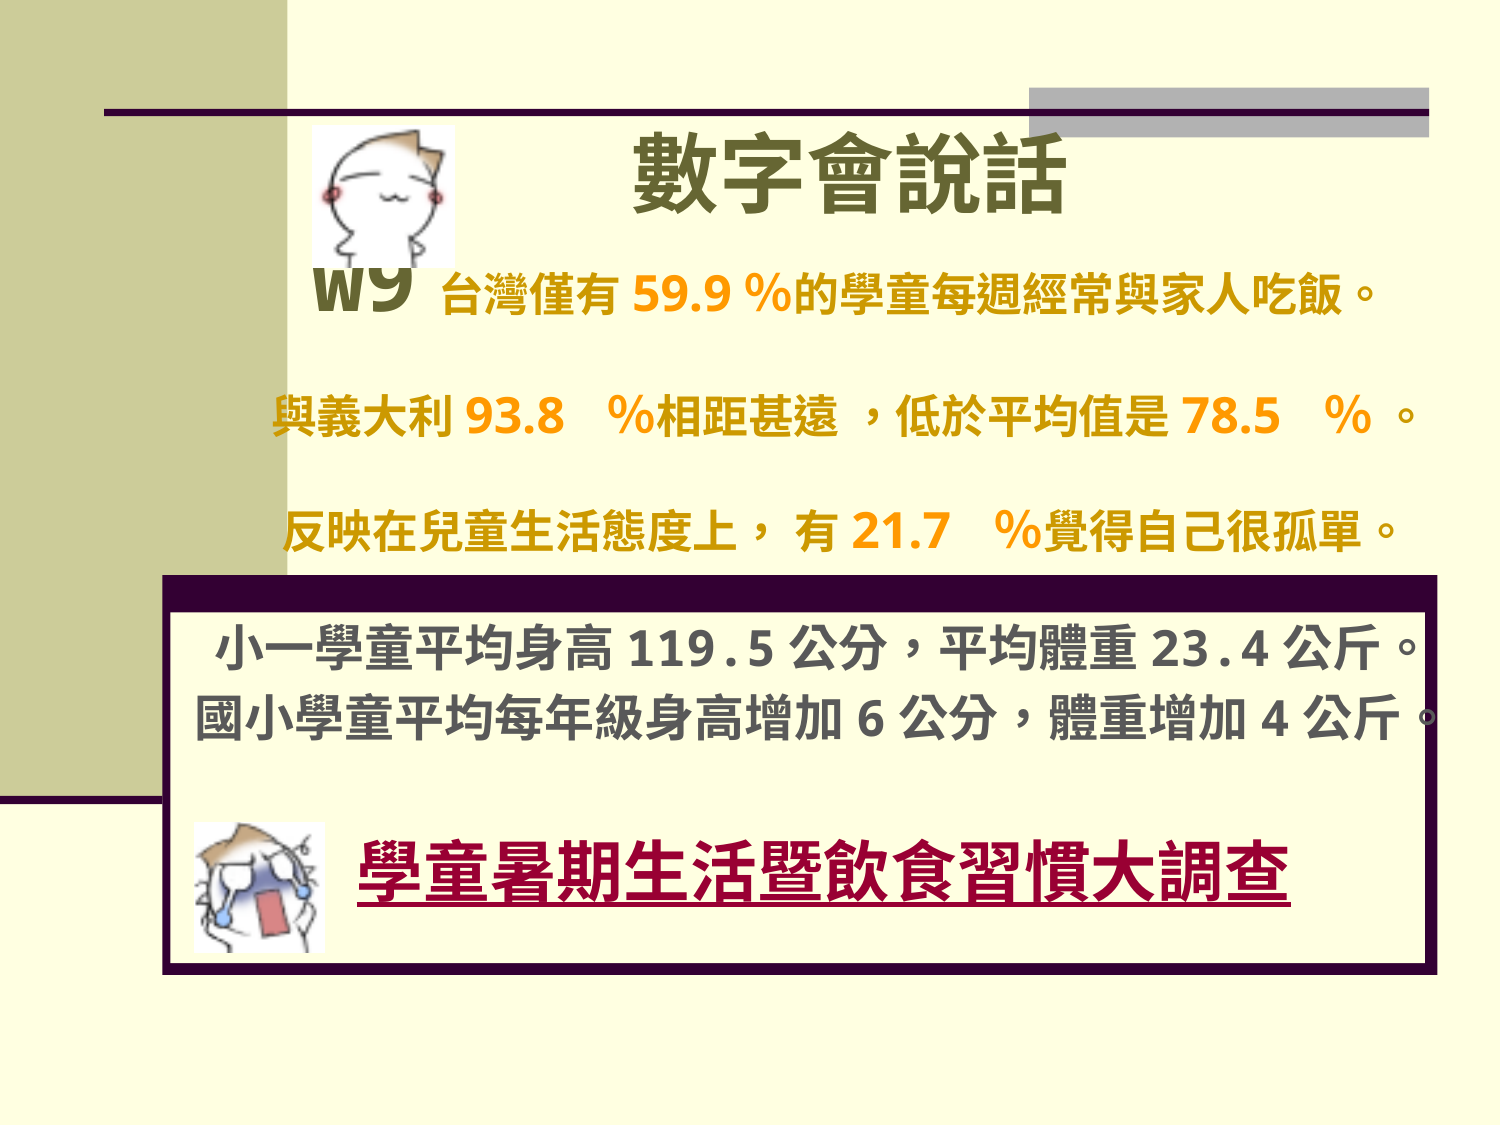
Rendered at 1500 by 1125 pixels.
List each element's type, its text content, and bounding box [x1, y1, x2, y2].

picture [312, 125, 455, 268]
title 數字會說話 w9台灣僅有59.9％的學童每週經常與家人吃飯。 與義大利93.8 ％相距甚遠 ，低於平均值是78.5 ％ 。 反映在兒童生活態度上， 有21.7 ％覺得自己很孤單。 [229, 125, 1471, 622]
picture [194, 822, 326, 953]
subtitle 小一學童平均身高119.5公分，平均體重23.4公斤。 國小學童平均每年級身高增加6公分，體重增加4公斤。 學童暑期生活暨飲食習慣大調查 [147, 649, 1500, 894]
